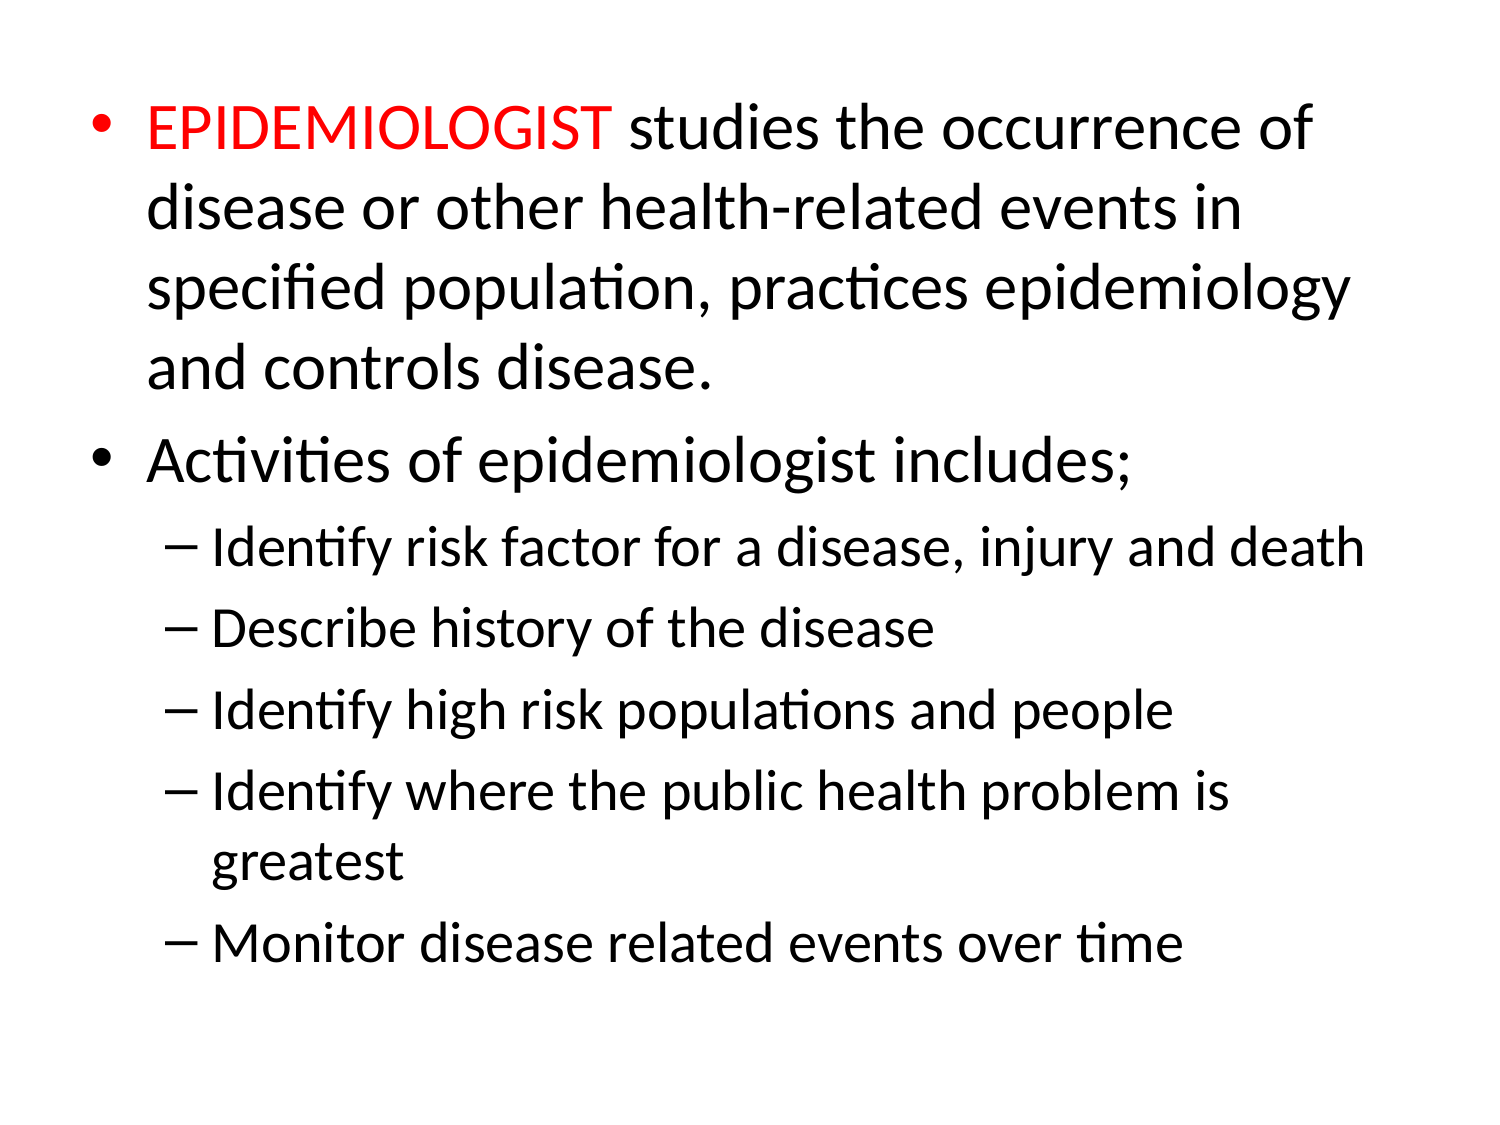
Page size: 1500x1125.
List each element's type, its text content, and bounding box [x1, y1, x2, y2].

list EPIDEMIOLOGIST studies the occurrence of disease or other health-related events in specified population, practices epidemiology and controls disease. Activities of epidemiologist includes; Identify risk factor for a disease, injury and death Describe history of the disease Identify high risk populations and people Identify where the public health problem is greatest Monitor disease related events over time [75, 75, 1425, 1075]
